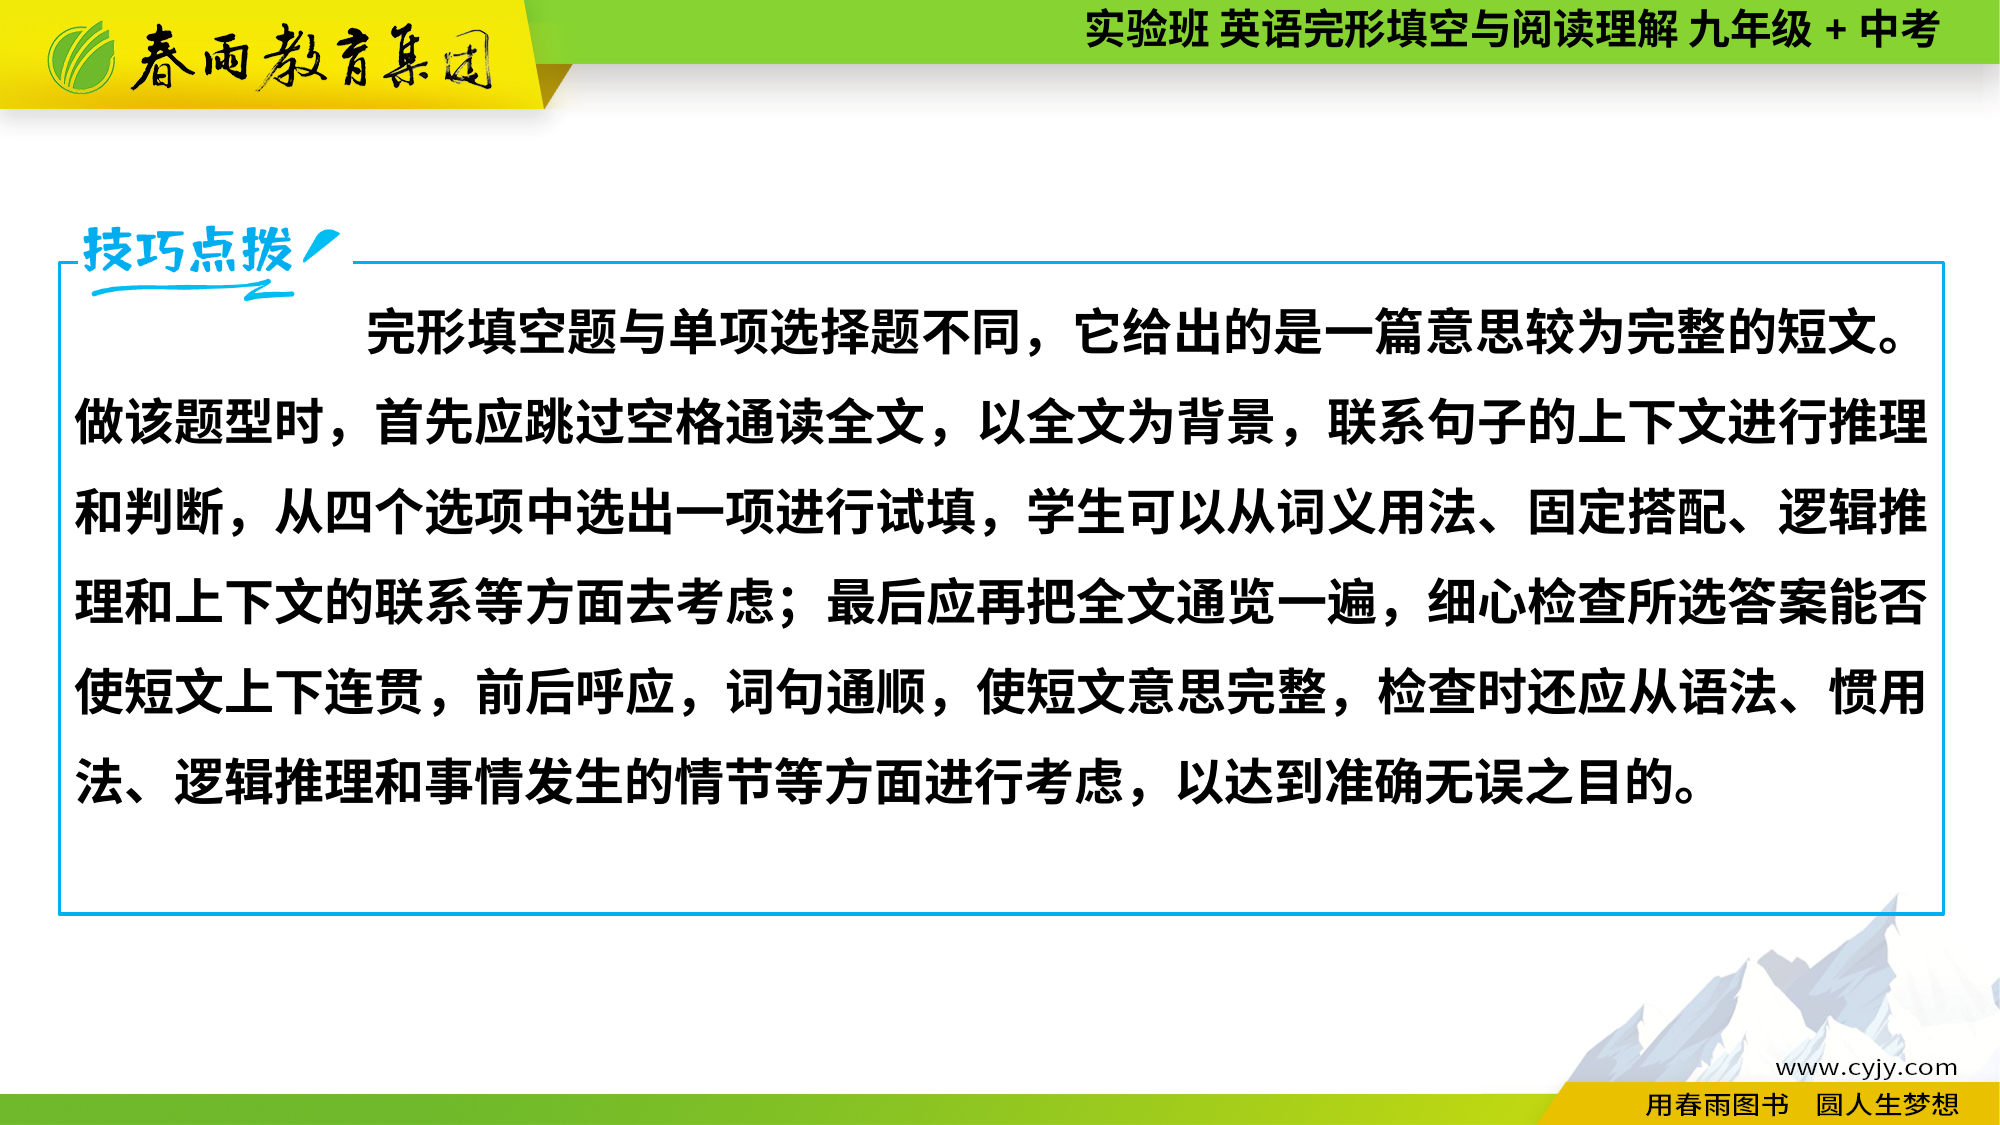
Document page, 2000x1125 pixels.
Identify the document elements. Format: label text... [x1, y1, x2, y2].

picture [0, 0, 2000, 1125]
list 完形填空题与单项选择题不同，它给出的是一篇意思较为完整的短文。做该题型时，首先应跳过空格通读全文，以全文为背景，联系句子的上下文进行推理和判断，从四个选项中选出一项进行试填，学生可以从词义用法、固定搭配、逻辑推理和上下文的联系等方面去考虑；最后应再把全文通览一遍，细心检查所选答案能否使短文上下连贯，前后呼应，词句通顺，使短文意思完整，检查时还应从语法、惯用法、逻辑推理和事情发生的情节等方面进行考虑，以达到准确无误之目的。 [59, 262, 1944, 914]
